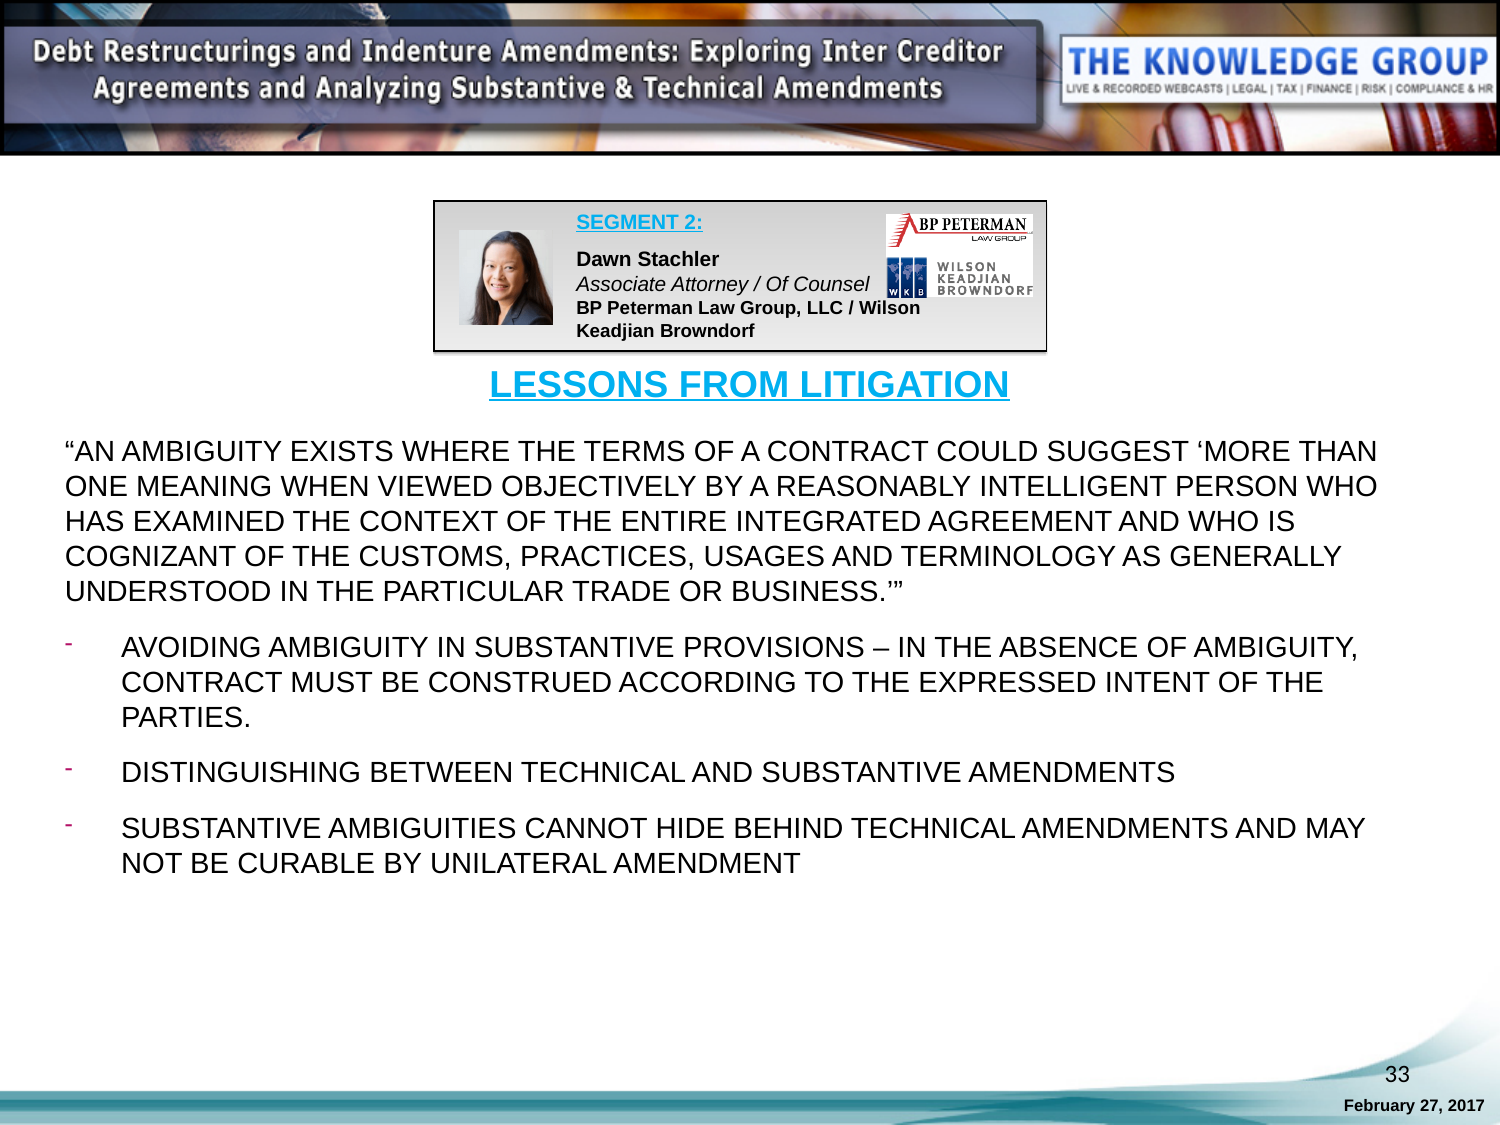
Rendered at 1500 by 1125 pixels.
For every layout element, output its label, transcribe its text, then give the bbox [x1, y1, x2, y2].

picture [0, 0, 1500, 352]
text_box “An ambiguity exists where the terms of a contract could suggest ‘more than one meaning when viewed objectively by a reasonably intelligent person who has examined the context of the entire integrated agreement and who is cognizant of the customs, practices, usages and terminology as generally understood in the particular trade or business.’” AVOIDING AMBIGUITY IN SUBSTANTIVE PROVISIONS – IN THE ABSENCE OF AMBIGUITY, CONTRACT MUST BE CONSTRUED ACCORDING TO THE EXPRESSED INTENT OF THE PARTIES. DISTINGUISHING BETWEEN TECHNICAL AND SUBSTANTIVE AMENDMENTS Substantive ambiguities CANNOT HIDE BEHIND TECHNICAL AMENDMENTS AND may not be curable by unilateral amendment [50, 425, 1450, 999]
text_box February 27, 2017 [1100, 1087, 1500, 1123]
picture [0, 412, 1500, 1125]
text_box LESSONS FROM LITIGATION [0, 352, 1500, 412]
slide_number 33 [1074, 1042, 1425, 1103]
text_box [433, 200, 1047, 352]
